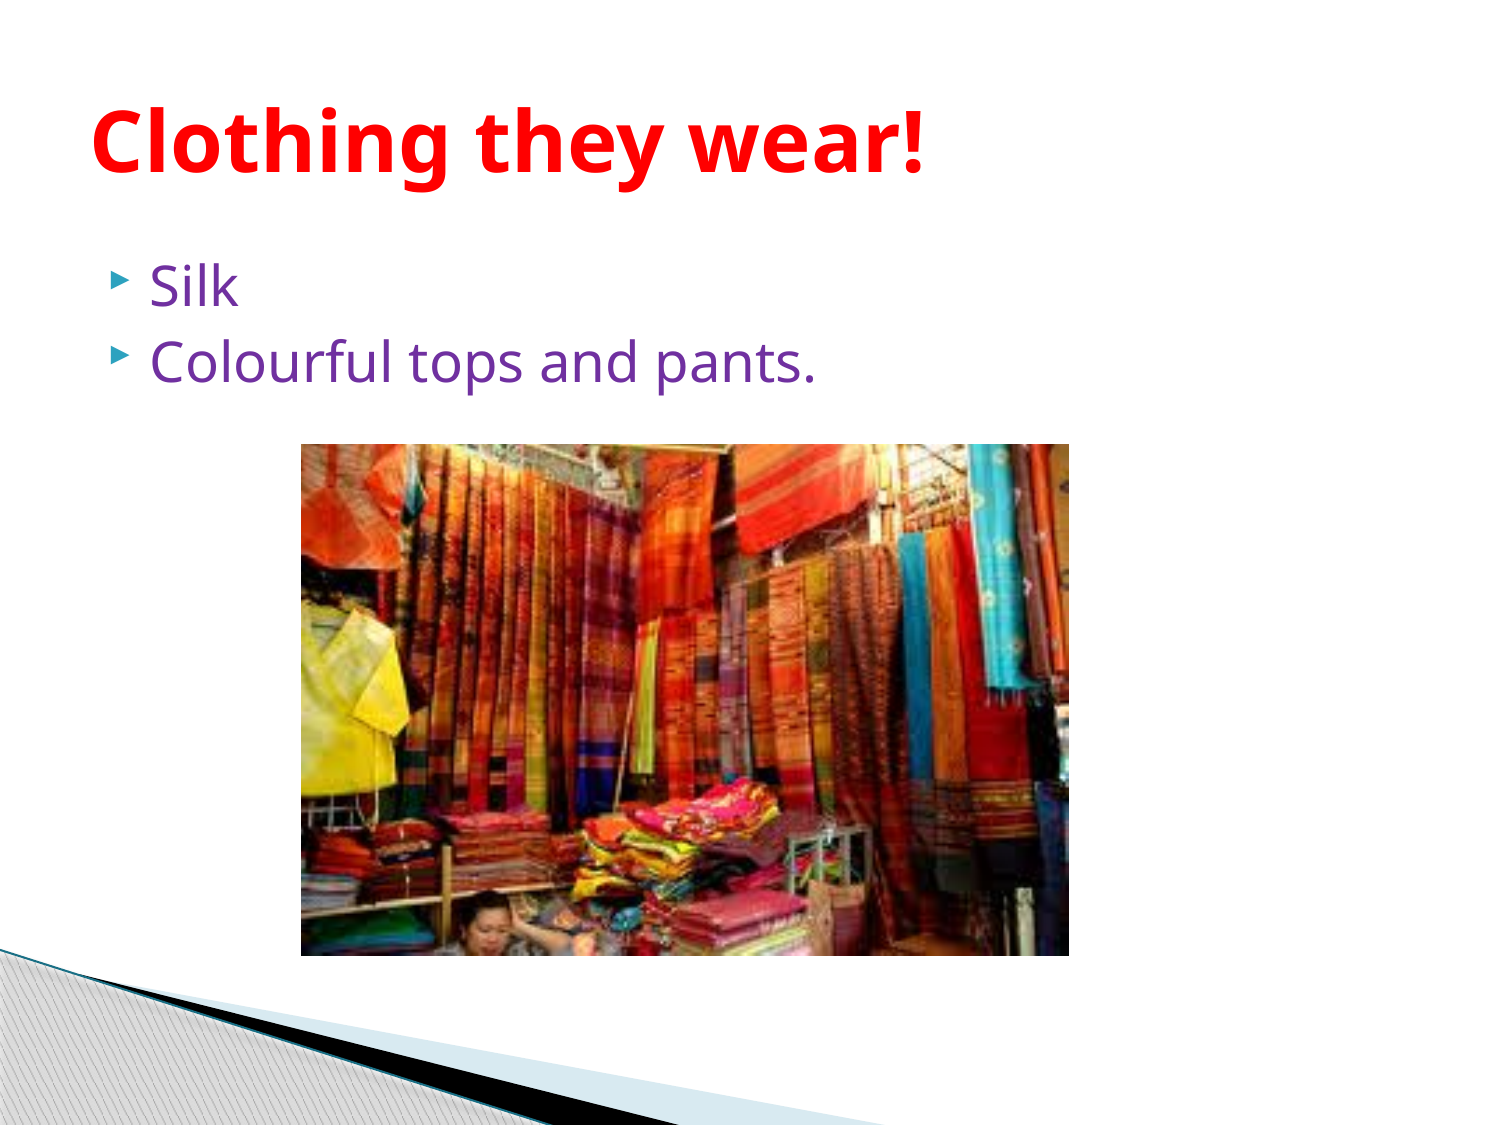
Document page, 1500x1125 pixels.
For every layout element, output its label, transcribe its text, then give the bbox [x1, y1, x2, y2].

title Clothing they wear! [75, 45, 1425, 233]
picture [300, 444, 1070, 956]
list Silk Colourful tops and pants. [75, 243, 1425, 986]
